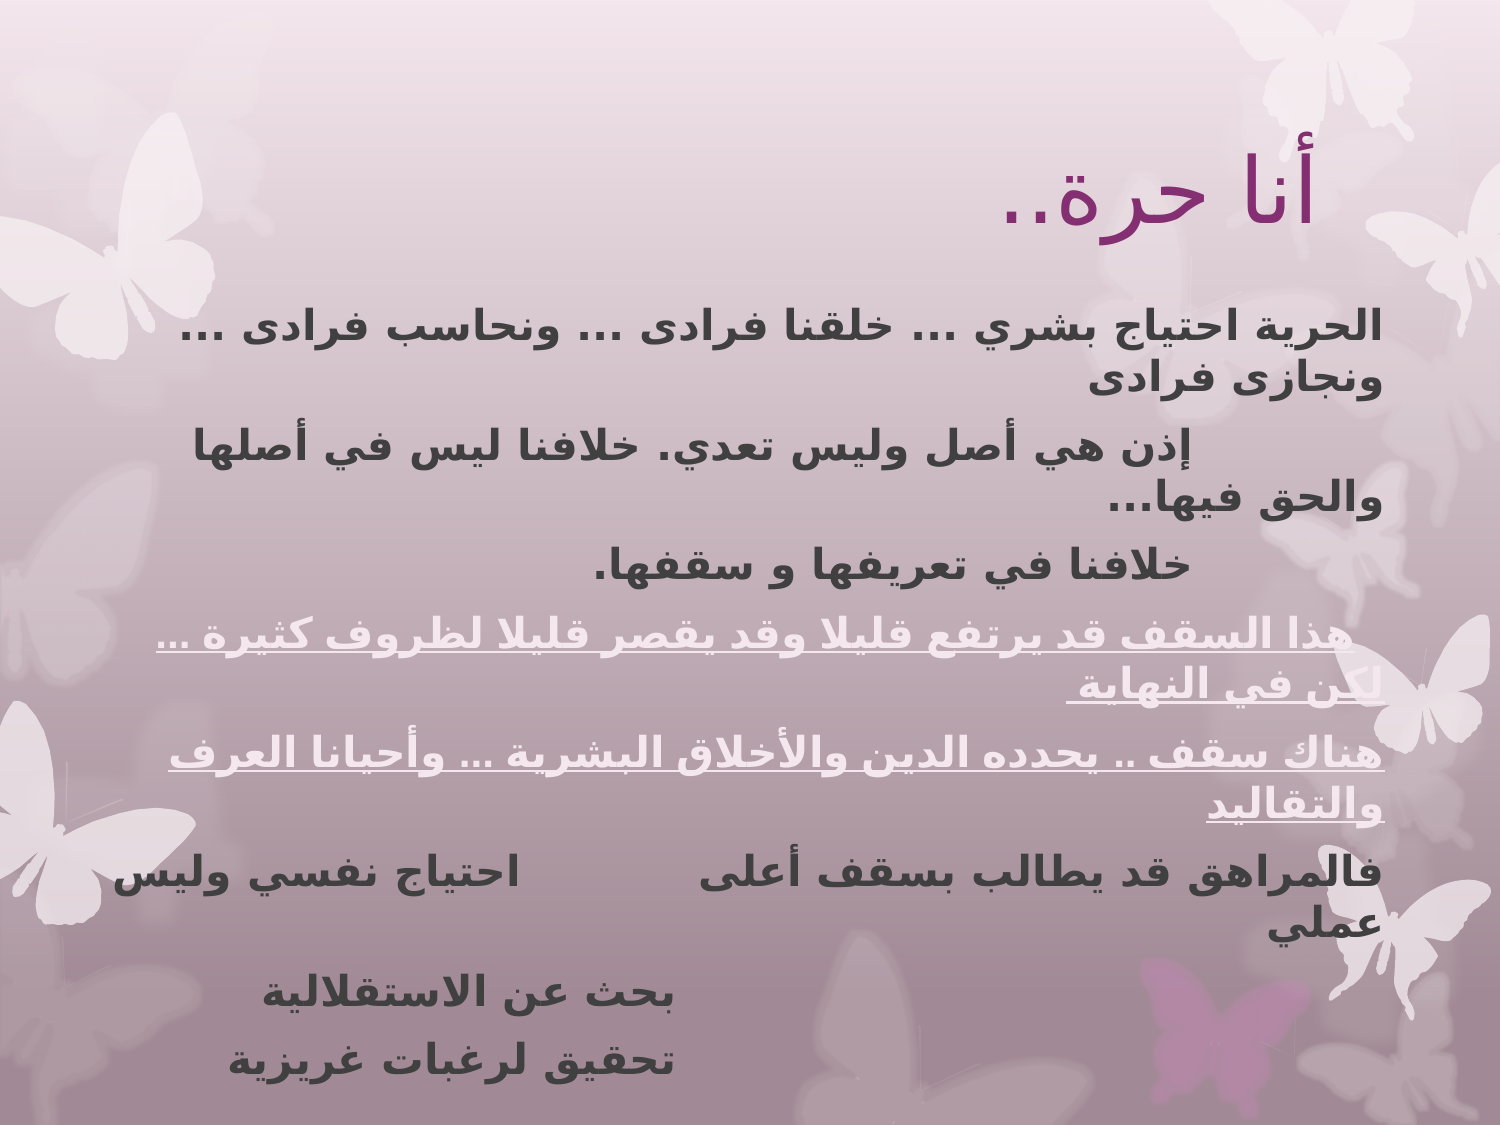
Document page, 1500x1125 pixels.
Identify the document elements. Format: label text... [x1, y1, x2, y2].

list الحرية احتياج بشري ... خلقنا فرادى ... ونحاسب فرادى ... ونجازى فرادى إذن هي أصل وليس تعدي. خلافنا ليس في أصلها والحق فيها... خلافنا في تعريفها و سقفها. هذا السقف قد يرتفع قليلا وقد يقصر قليلا لظروف كثيرة ... لكن في النهاية هناك سقف .. يحدده الدين والأخلاق البشرية ... وأحيانا العرف والتقاليد فالمراهق قد يطالب بسقف أعلى احتياج نفسي وليس عملي بحث عن الاستقلالية تحقيق لرغبات غريزية [88, 290, 1400, 1094]
title أنا حرة.. [165, 110, 1335, 263]
